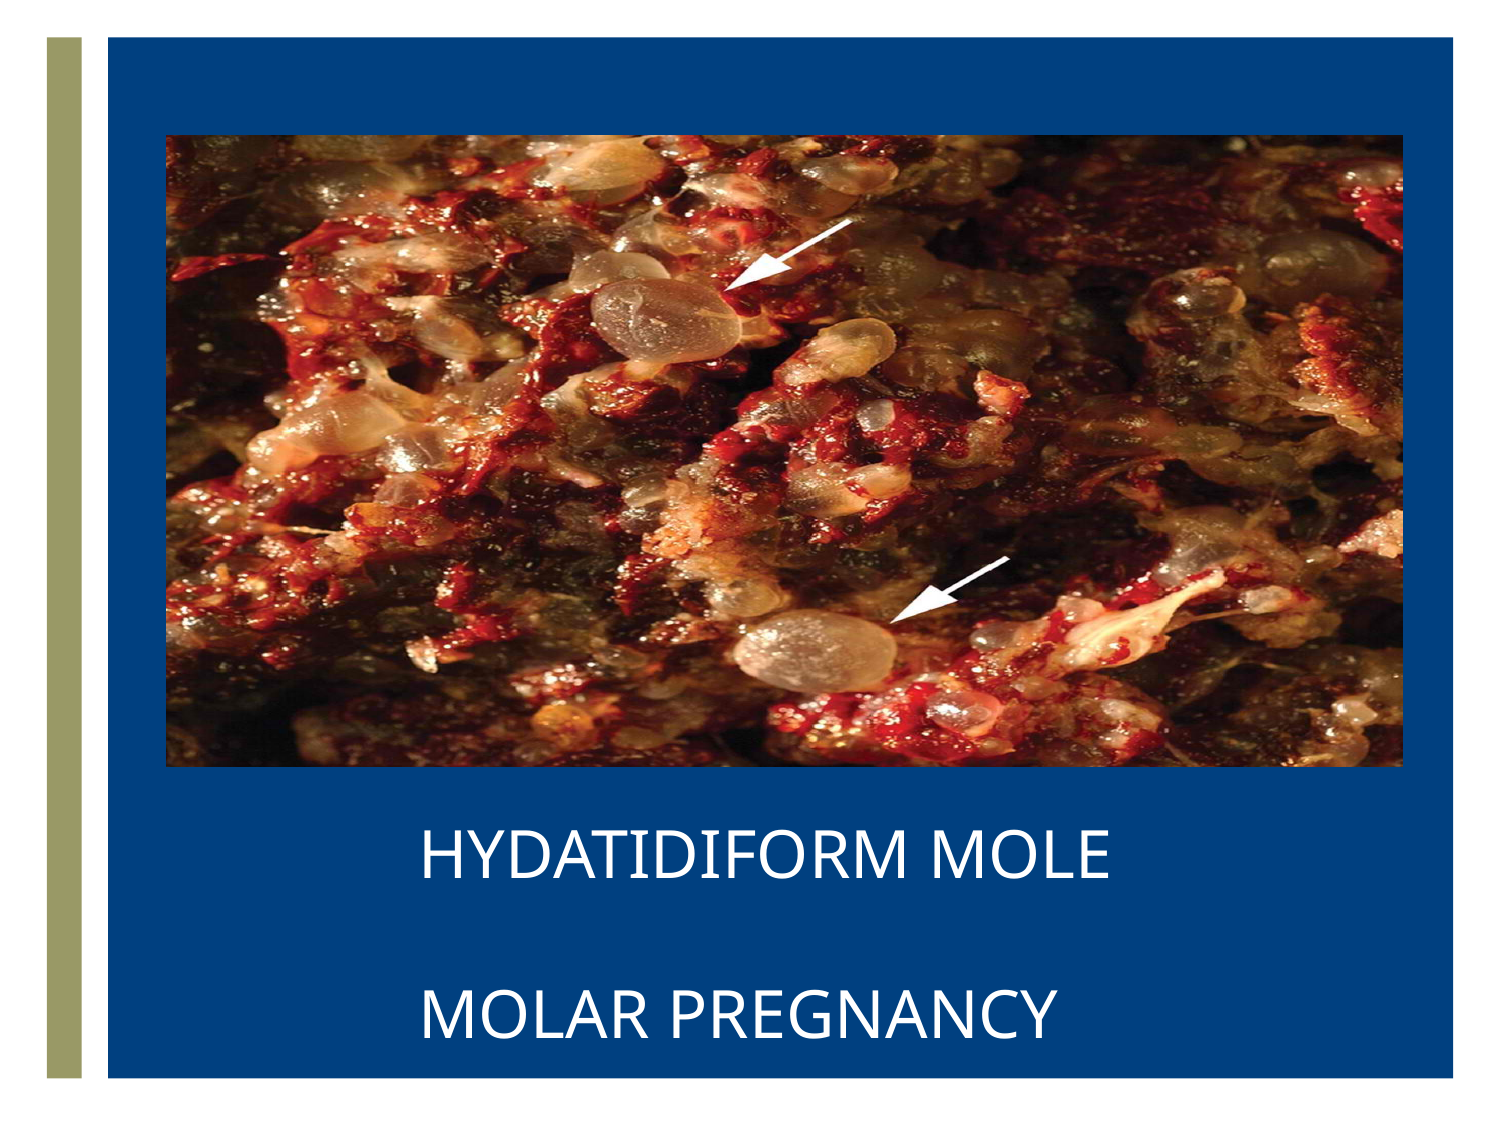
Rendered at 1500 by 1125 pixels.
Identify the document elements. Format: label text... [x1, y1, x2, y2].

picture [166, 135, 1404, 768]
title HYDATIDIFORM MOLE MOLAR PREGNANCY [403, 777, 1403, 1060]
